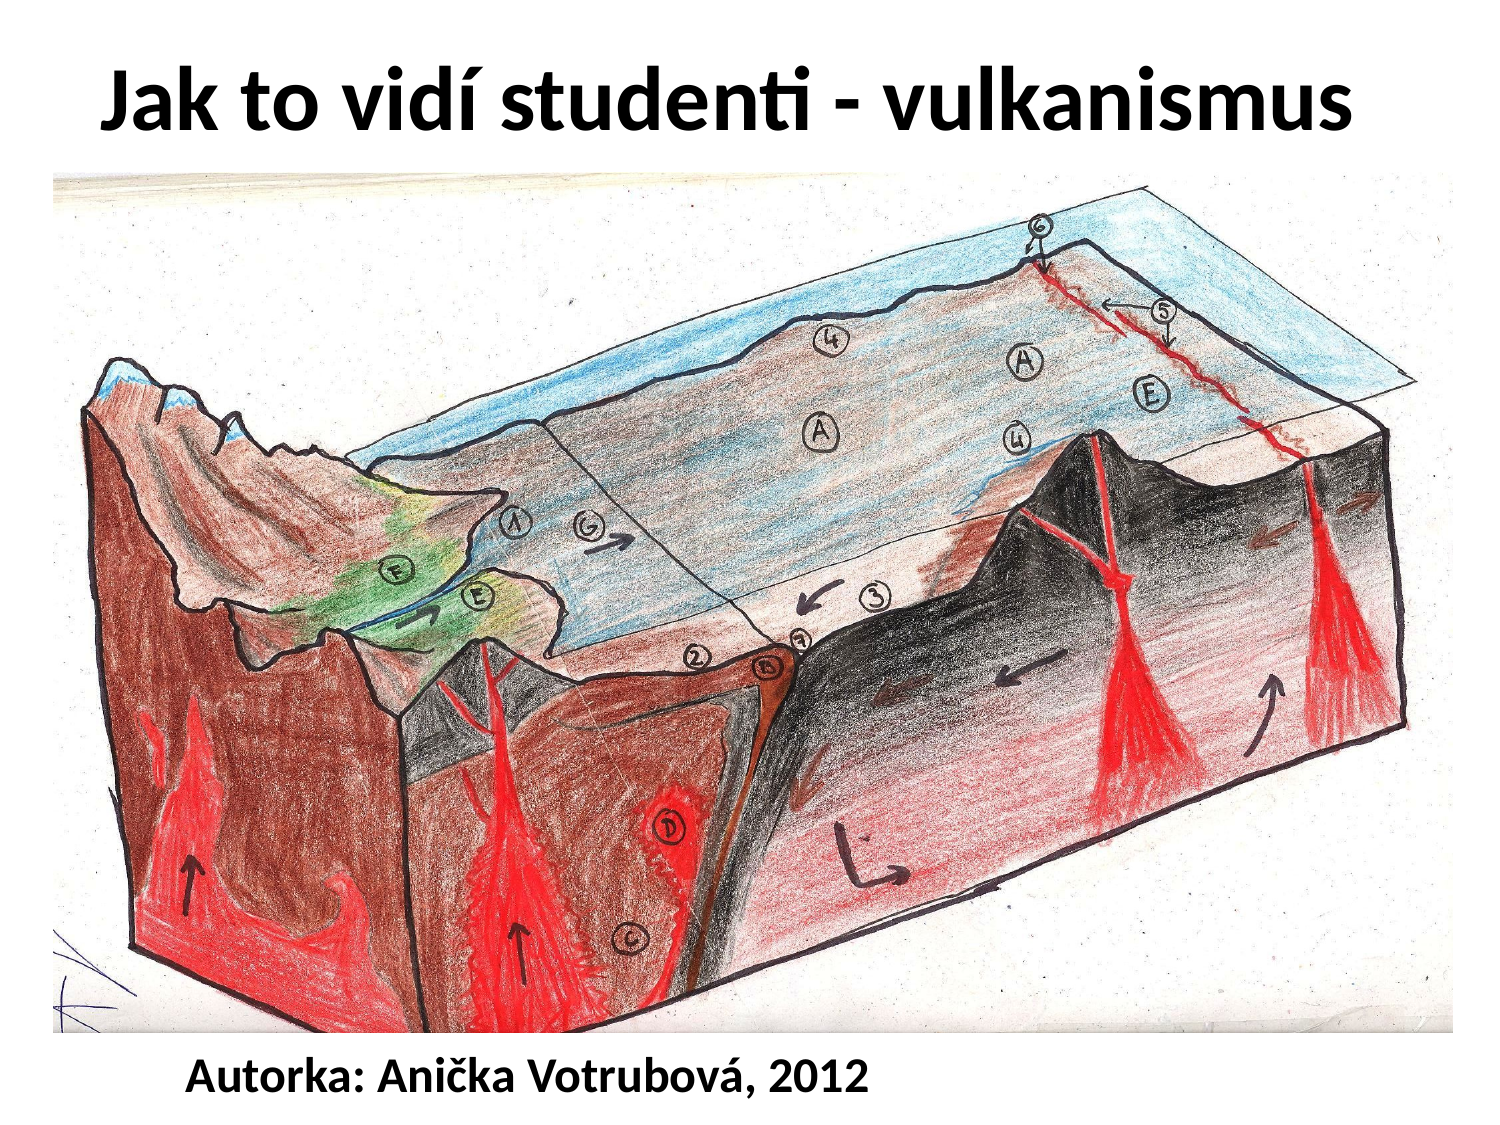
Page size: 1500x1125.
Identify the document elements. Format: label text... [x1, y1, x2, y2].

picture [52, 172, 1453, 1033]
text_box Autorka: Anička Votrubová, 2012 [171, 1041, 1093, 1110]
title Jak to vidí studenti - vulkanismus [53, 0, 1404, 171]
